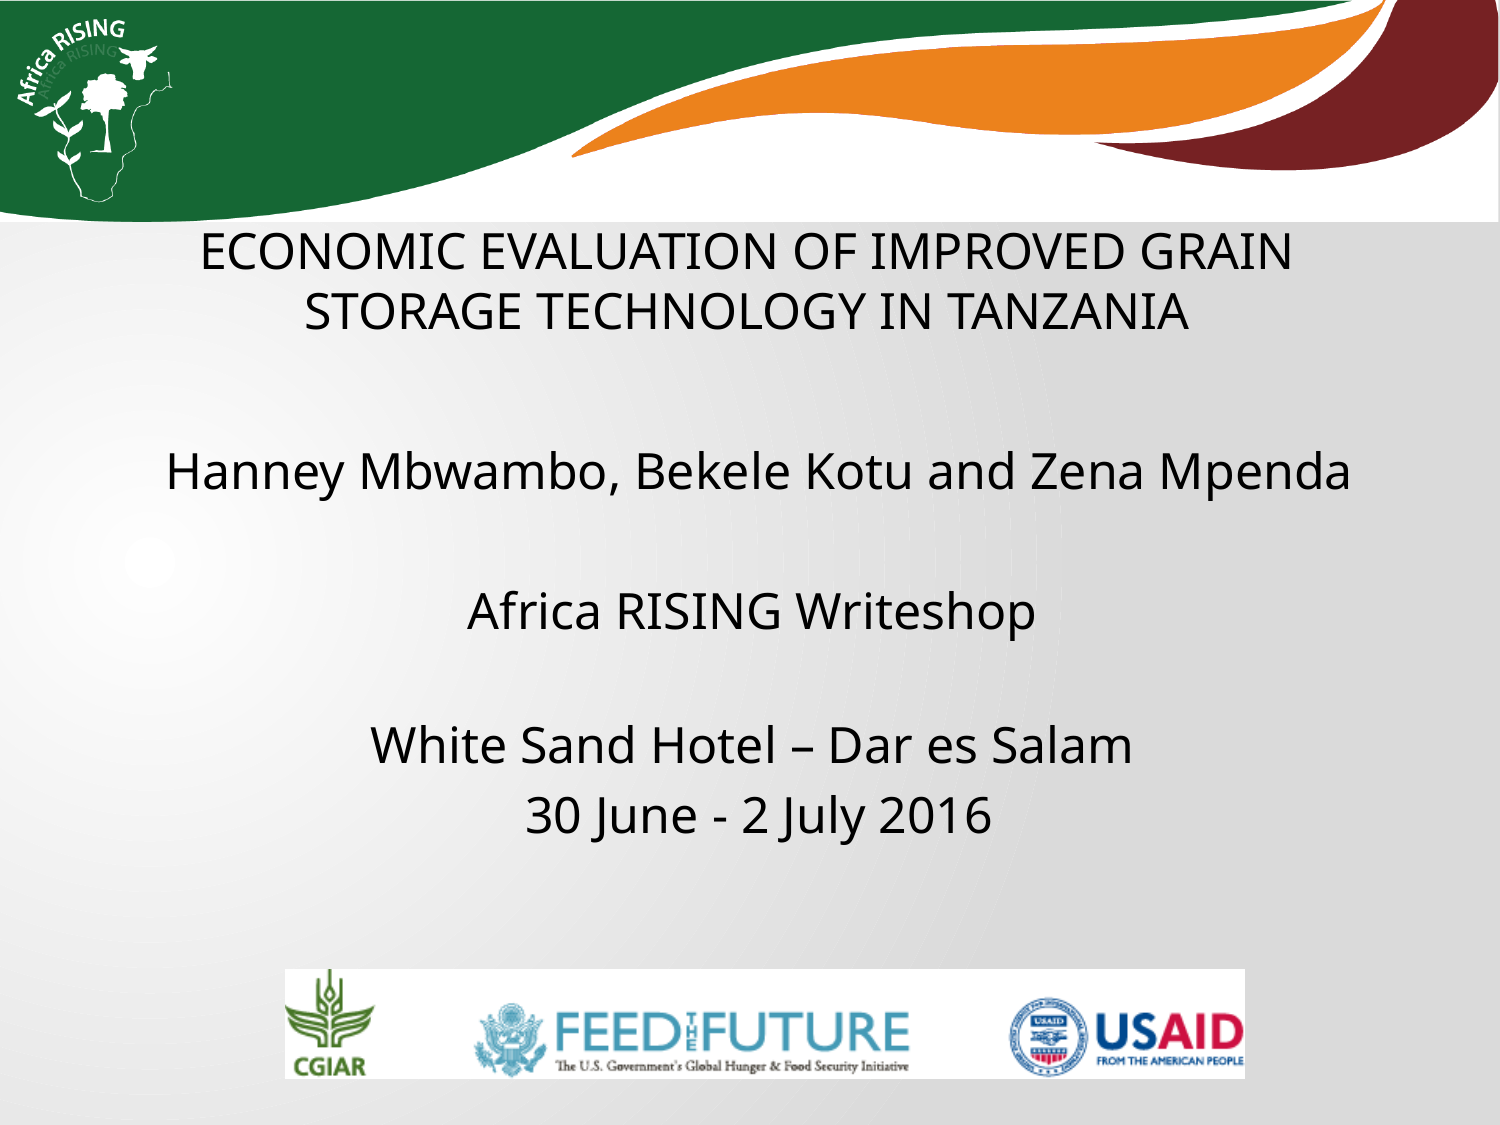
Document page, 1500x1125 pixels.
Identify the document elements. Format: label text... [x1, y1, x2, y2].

picture [285, 975, 1245, 1079]
list ECONOMIC EVALUATION OF IMPROVED GRAIN STORAGE TECHNOLOGY IN TANZANIA [75, 212, 1400, 400]
picture [0, 0, 1499, 222]
list Hanney Mbwambo, Bekele Kotu and Zena Mpenda Africa RISING Writeshop White Sand Hotel – Dar es Salam 30 June - 2 July 2016 [99, 362, 1400, 975]
